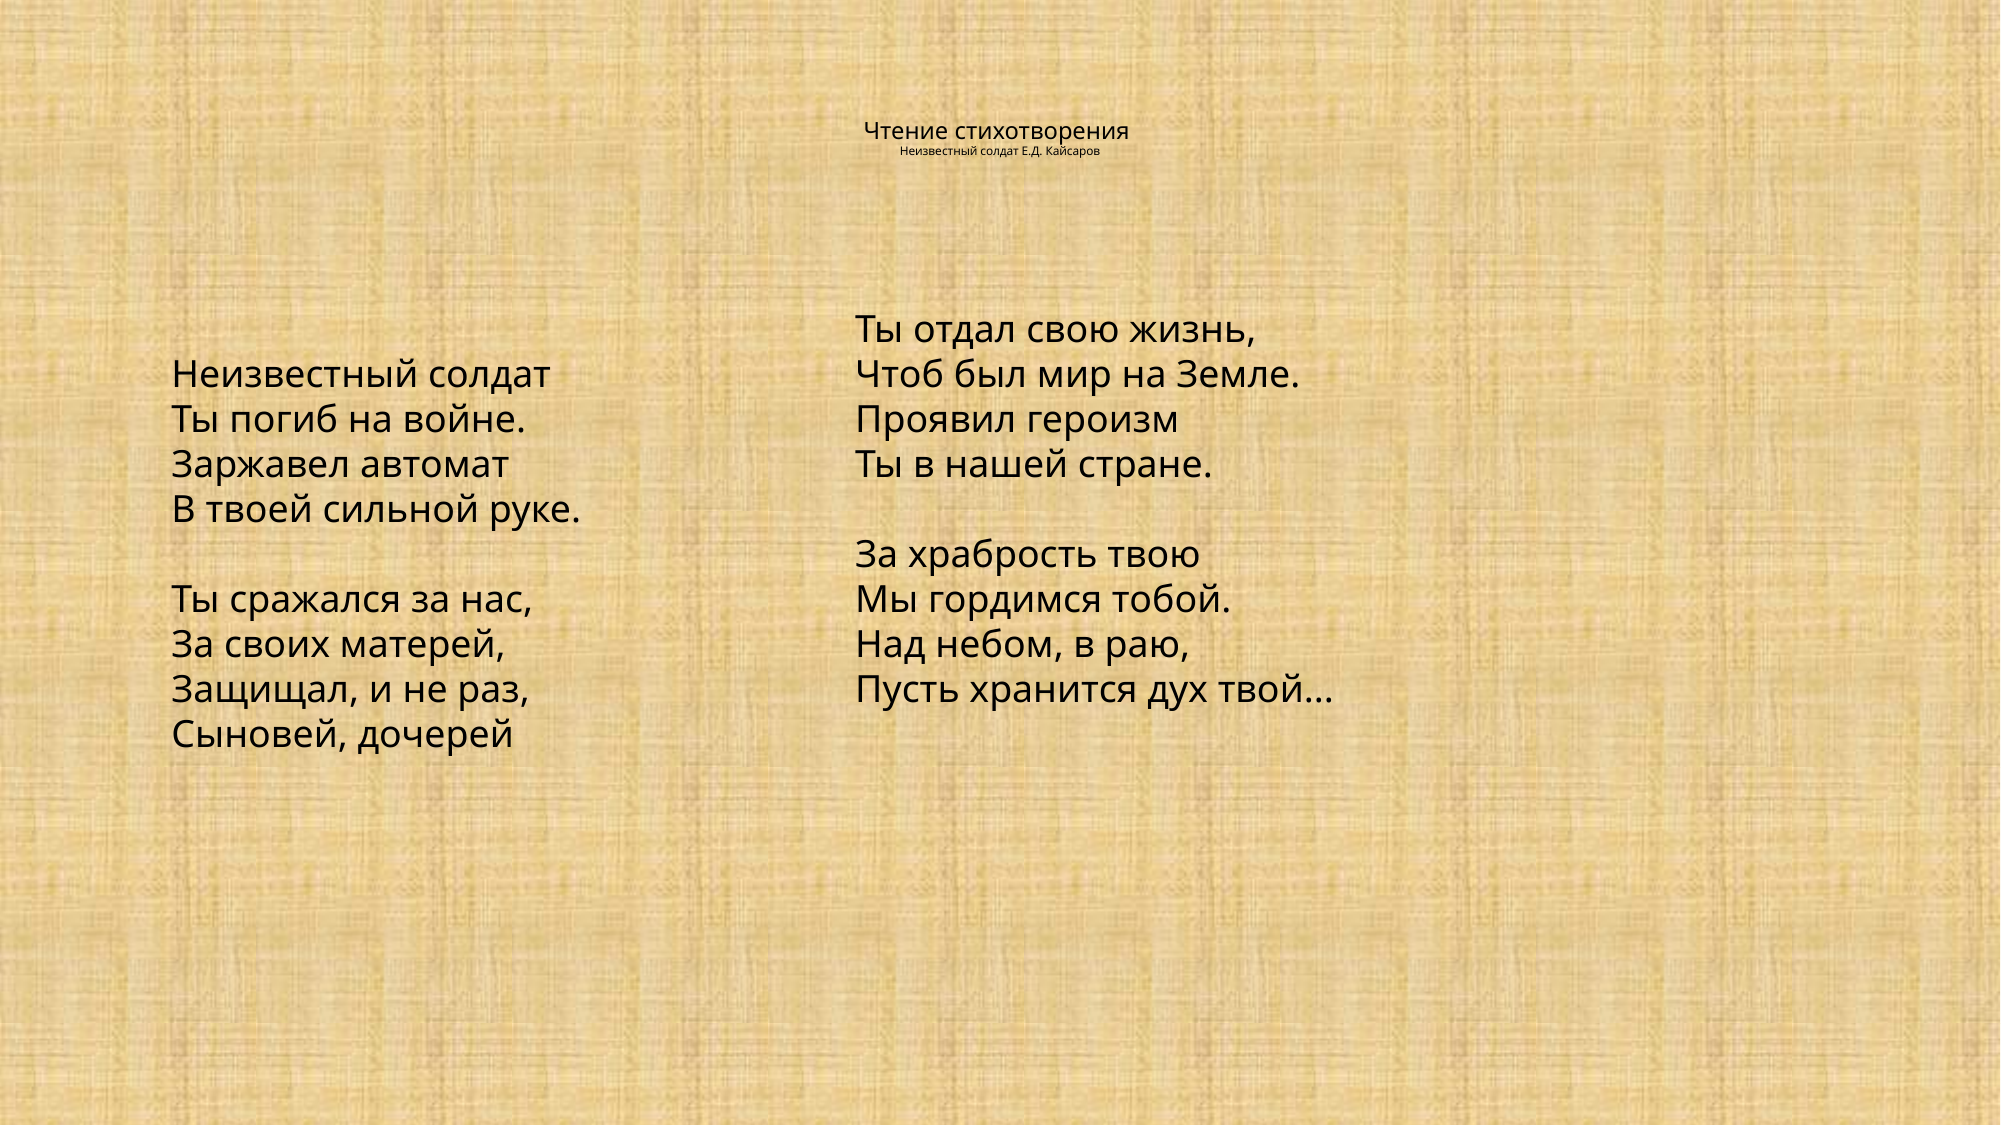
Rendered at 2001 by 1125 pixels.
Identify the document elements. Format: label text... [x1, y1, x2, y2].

picture [0, 0, 2001, 1125]
title Чтение стихотворения Неизвестный солдат Е.Д. Кайсаров [137, 59, 1863, 220]
text_box Неизвестный солдат Ты погиб на войне. Заржавел автомат В твоей сильной руке. Ты сражался за нас, За своих матерей, Защищал, и не раз, Сыновей, дочерей Ты отдал свою жизнь, Чтоб был мир на Земле. Проявил героизм Ты в нашей стране. За храбрость твою Мы гордимся тобой. Над небом, в раю, Пусть хранится дух твой... [156, 297, 1554, 1039]
